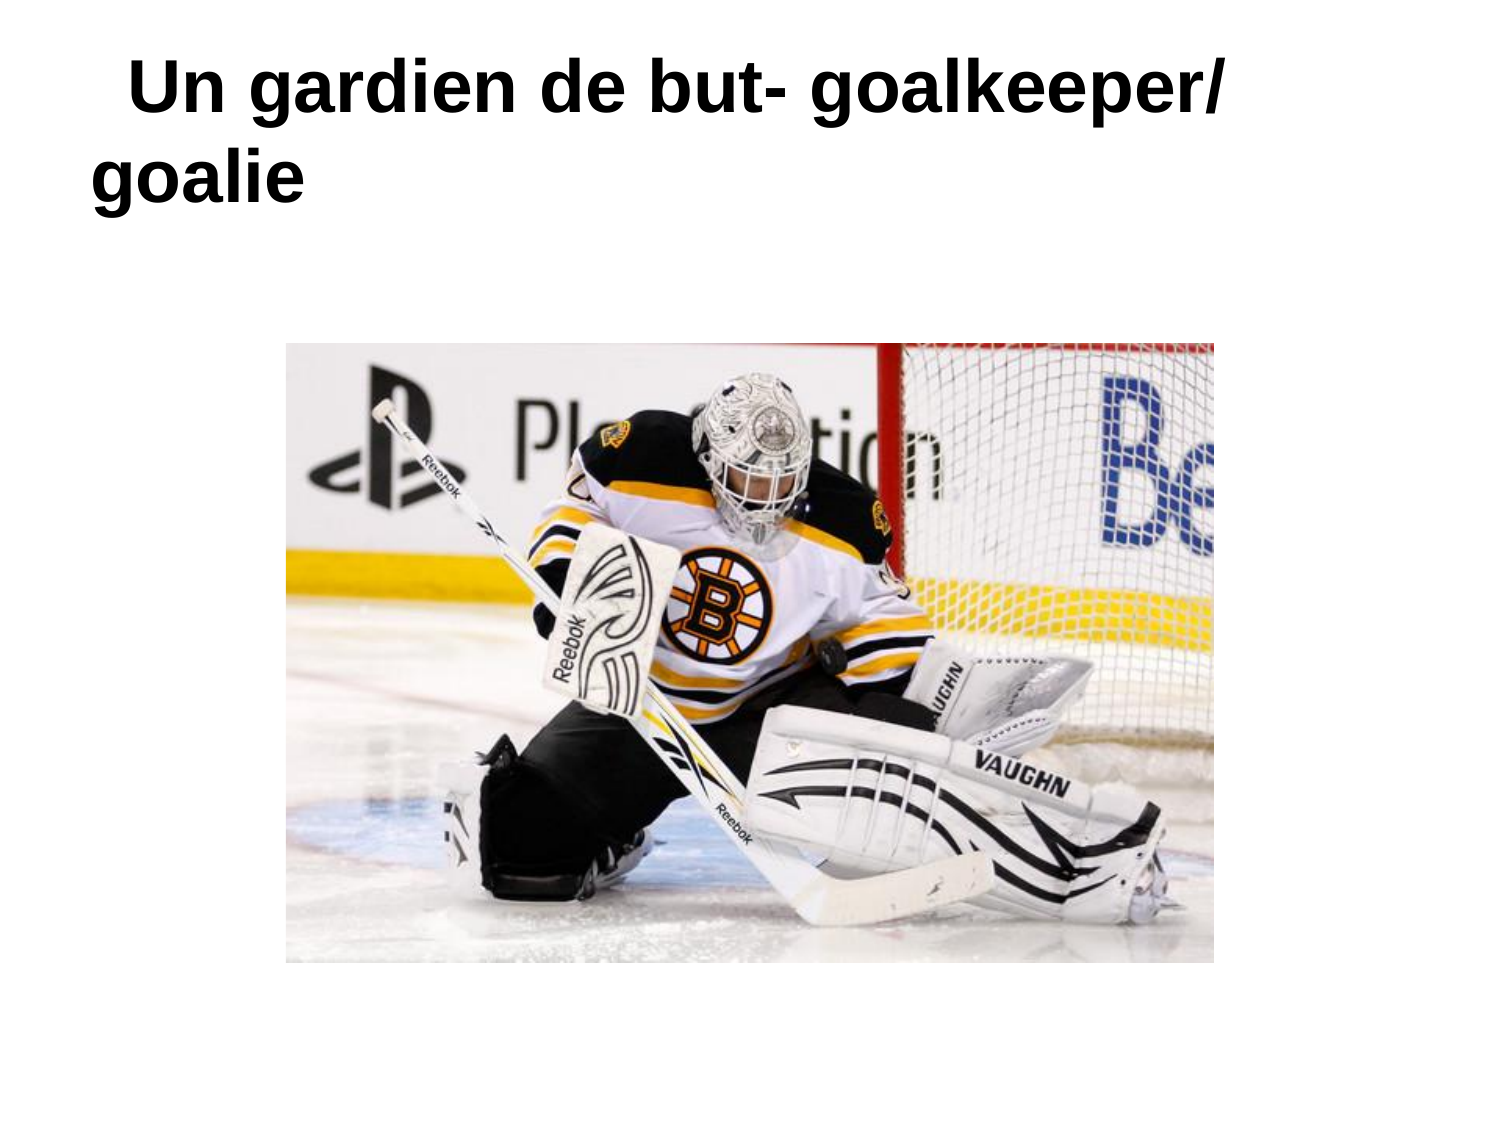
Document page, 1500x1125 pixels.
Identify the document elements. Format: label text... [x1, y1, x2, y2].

title Un gardien de but- goalkeeper/ goalie [75, 14, 1425, 233]
text_box [285, 343, 1214, 963]
